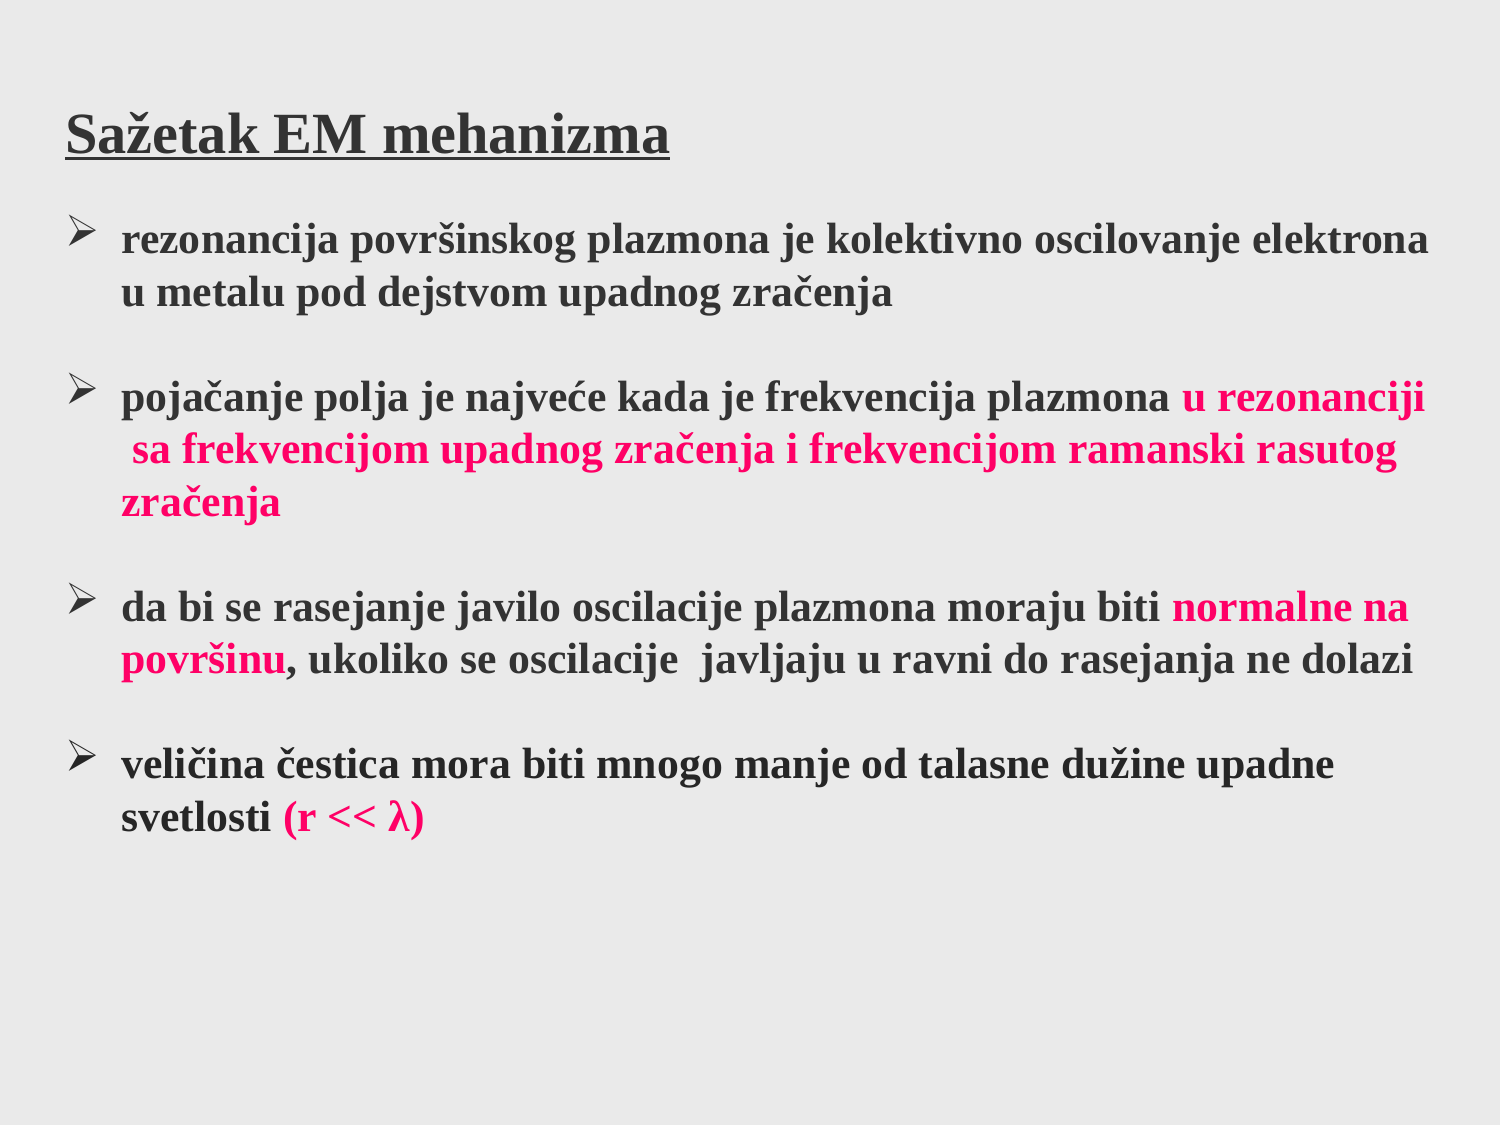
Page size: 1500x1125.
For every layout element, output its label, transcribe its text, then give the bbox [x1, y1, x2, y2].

list Sažetak EM mehanizma rezonancija površinskog plazmona je kolektivno oscilovanje elektrona u metalu pod dejstvom upadnog zračenja pojačanje polja je najveće kada je frekvencija plazmona u rezonanciji sa frekvencijom upadnog zračenja i frekvencijom ramanski rasutog zračenja da bi se rasejanje javilo oscilacije plazmona moraju biti normalne na površinu, ukoliko se oscilacije javljaju u ravni do rasejanja ne dolazi veličina čestica mora biti mnogo manje od talasne dužine upadne svetlosti (r << λ) [50, 87, 1463, 1063]
